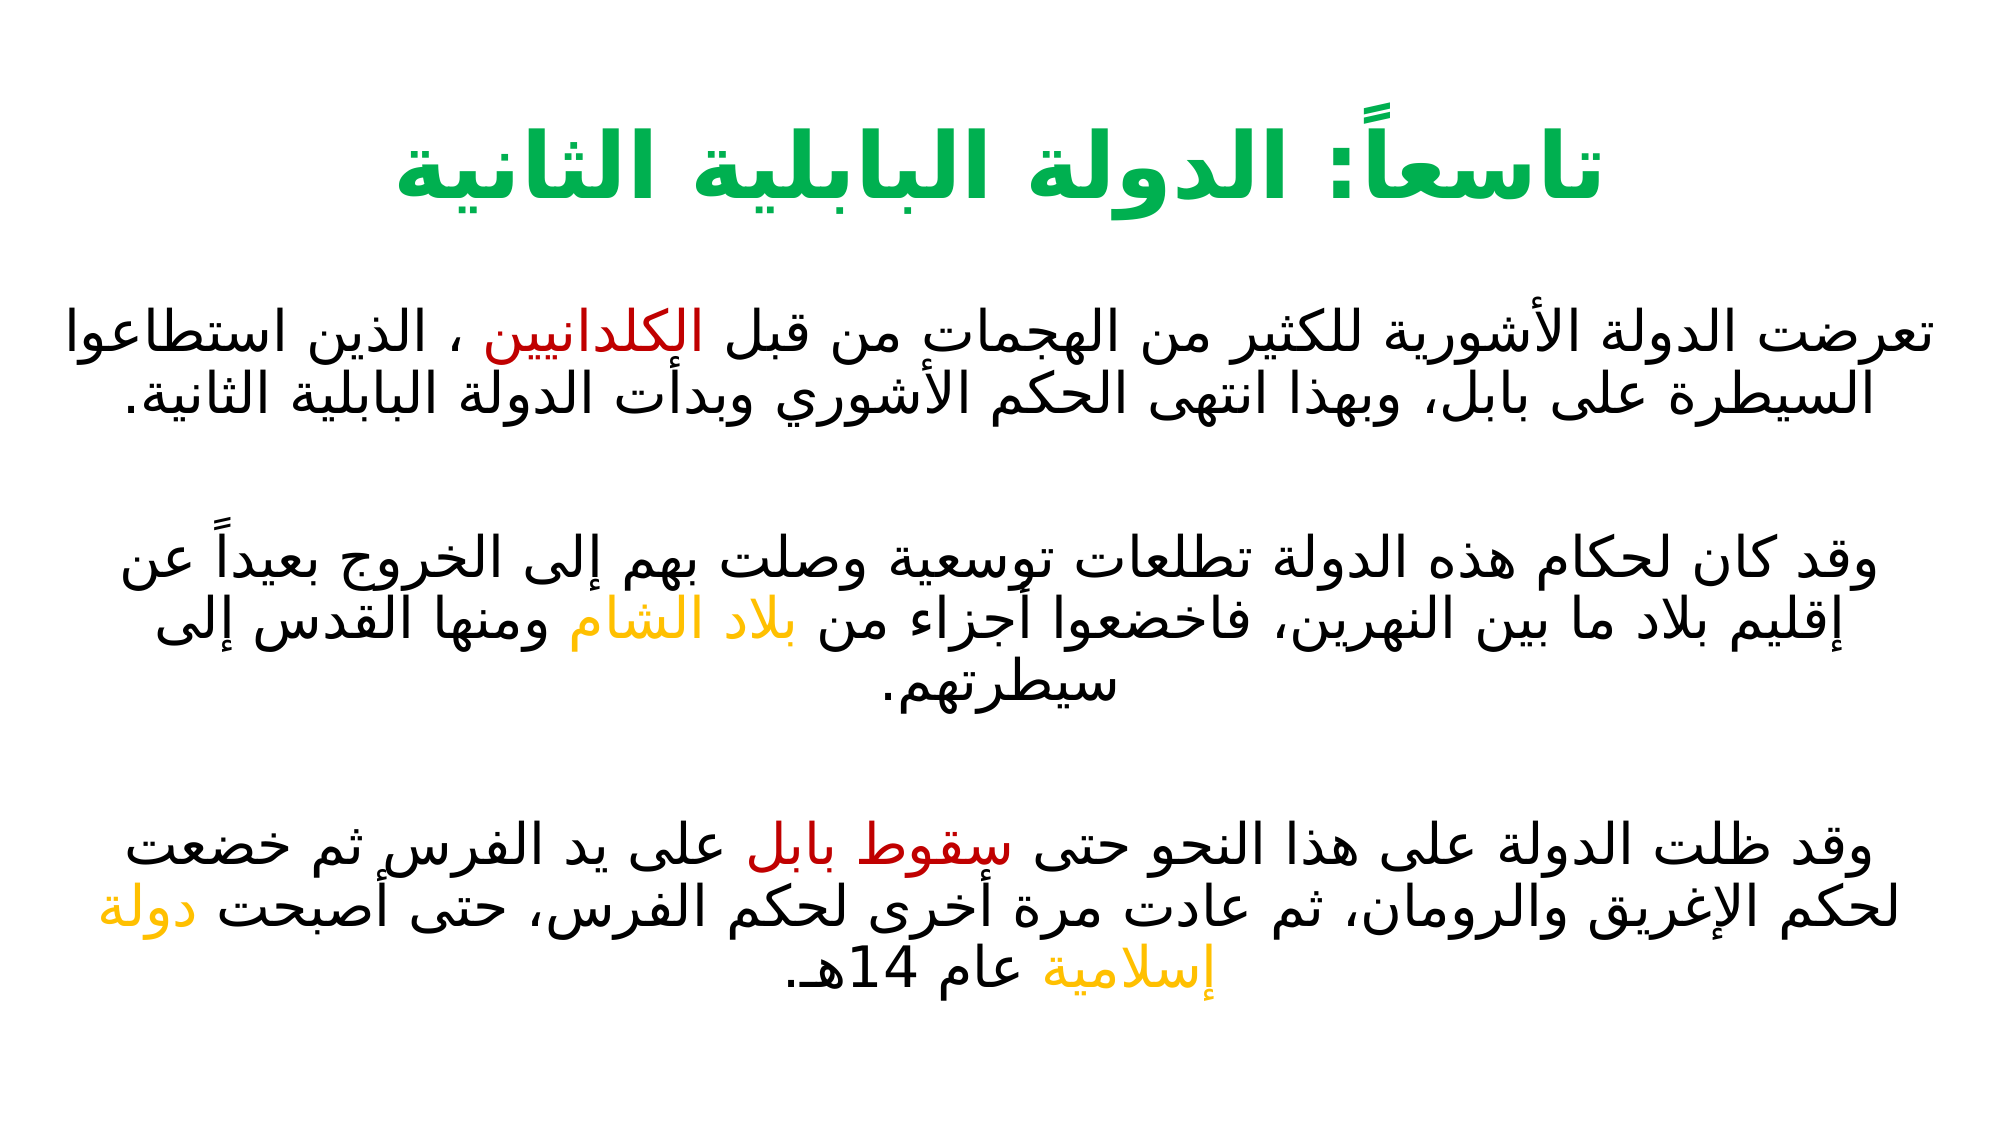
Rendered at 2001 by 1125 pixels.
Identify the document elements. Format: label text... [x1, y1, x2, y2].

title تاسعاً: الدولة البابلية الثانية [137, 59, 1863, 278]
list تعرضت الدولة الأشورية للكثير من الهجمات من قبل الكلدانيين ، الذين استطاعوا السيطرة على بابل، وبهذا انتهى الحكم الأشوري وبدأت الدولة البابلية الثانية. وقد كان لحكام هذه الدولة تطلعات توسعية وصلت بهم إلى الخروج بعيداً عن إقليم بلاد ما بين النهرين، فاخضعوا أجزاء من بلاد الشام ومنها القدس إلى سيطرتهم. وقد ظلت الدولة على هذا النحو حتى سقوط بابل على يد الفرس ثم خضعت لحكم الإغريق والرومان، ثم عادت مرة أخرى لحكم الفرس، حتى أصبحت دولة إسلامية عام 14هـ. [42, 295, 1958, 1074]
